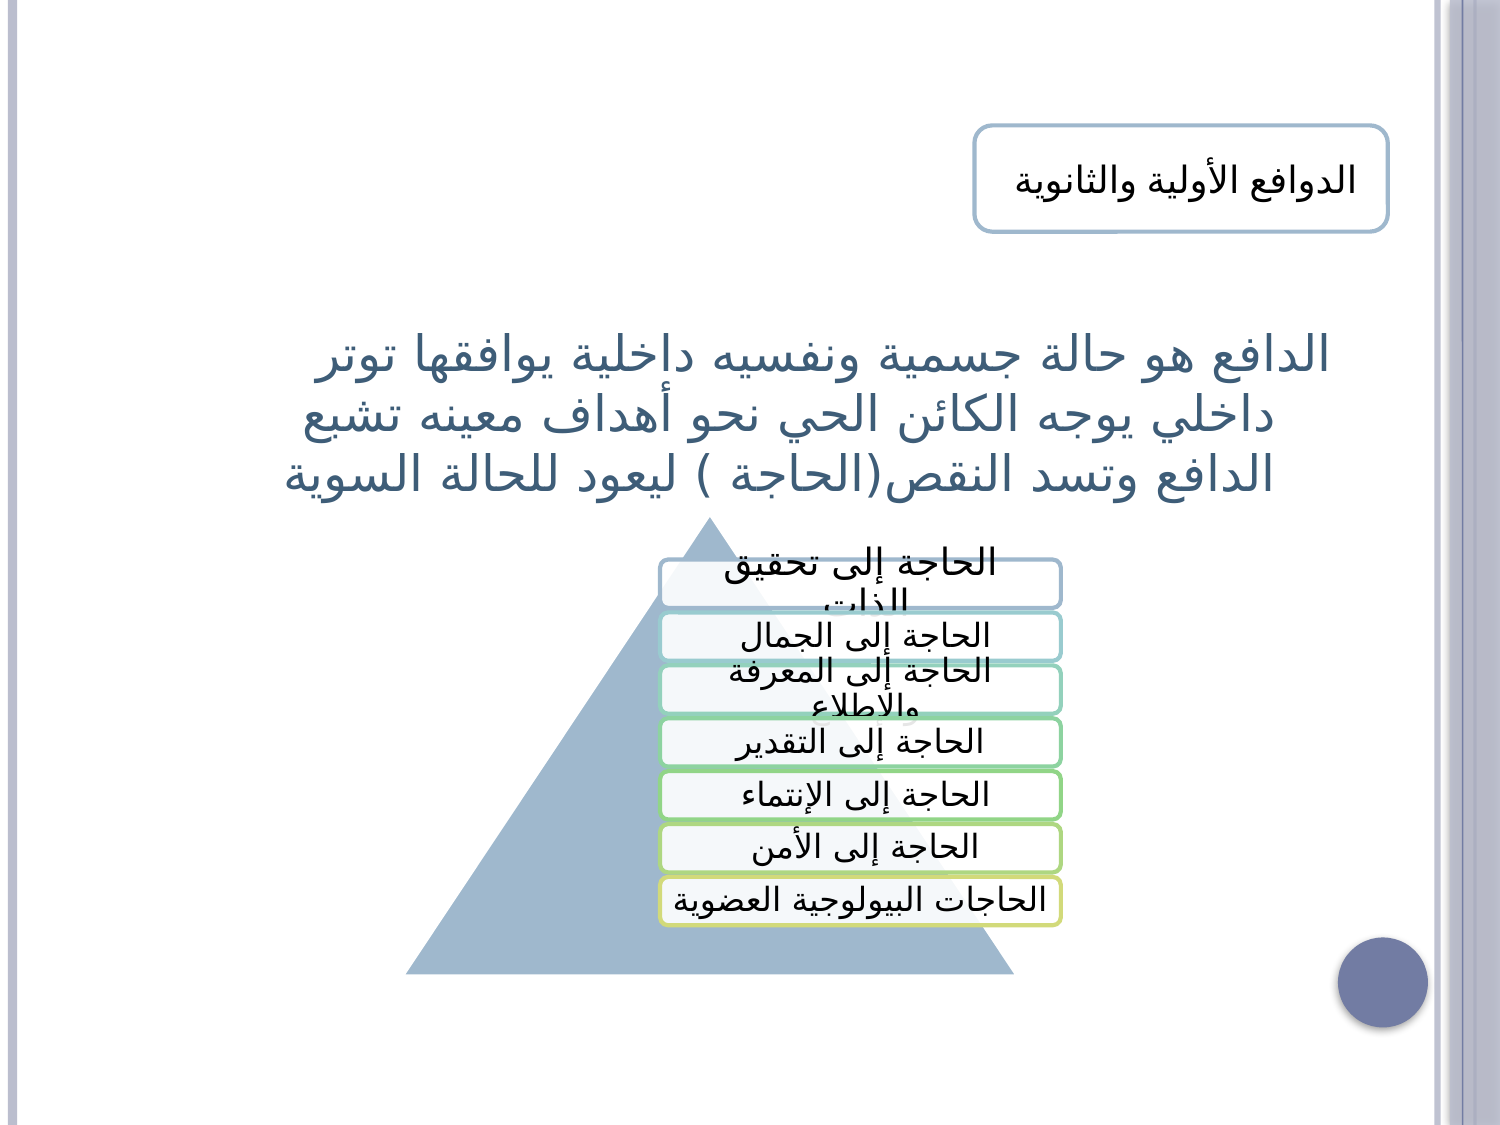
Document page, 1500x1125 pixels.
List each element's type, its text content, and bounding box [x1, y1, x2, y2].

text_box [149, 512, 1313, 977]
text_box الدافع هو حالة جسمية ونفسيه داخلية يوافقها توتر داخلي يوجه الكائن الحي نحو أهداف معينه تشبع الدافع وتسد النقص(الحاجة ) ليعود للحالة السوية [171, 314, 1348, 510]
text_box الدوافع الأولية والثانوية [972, 123, 1390, 234]
